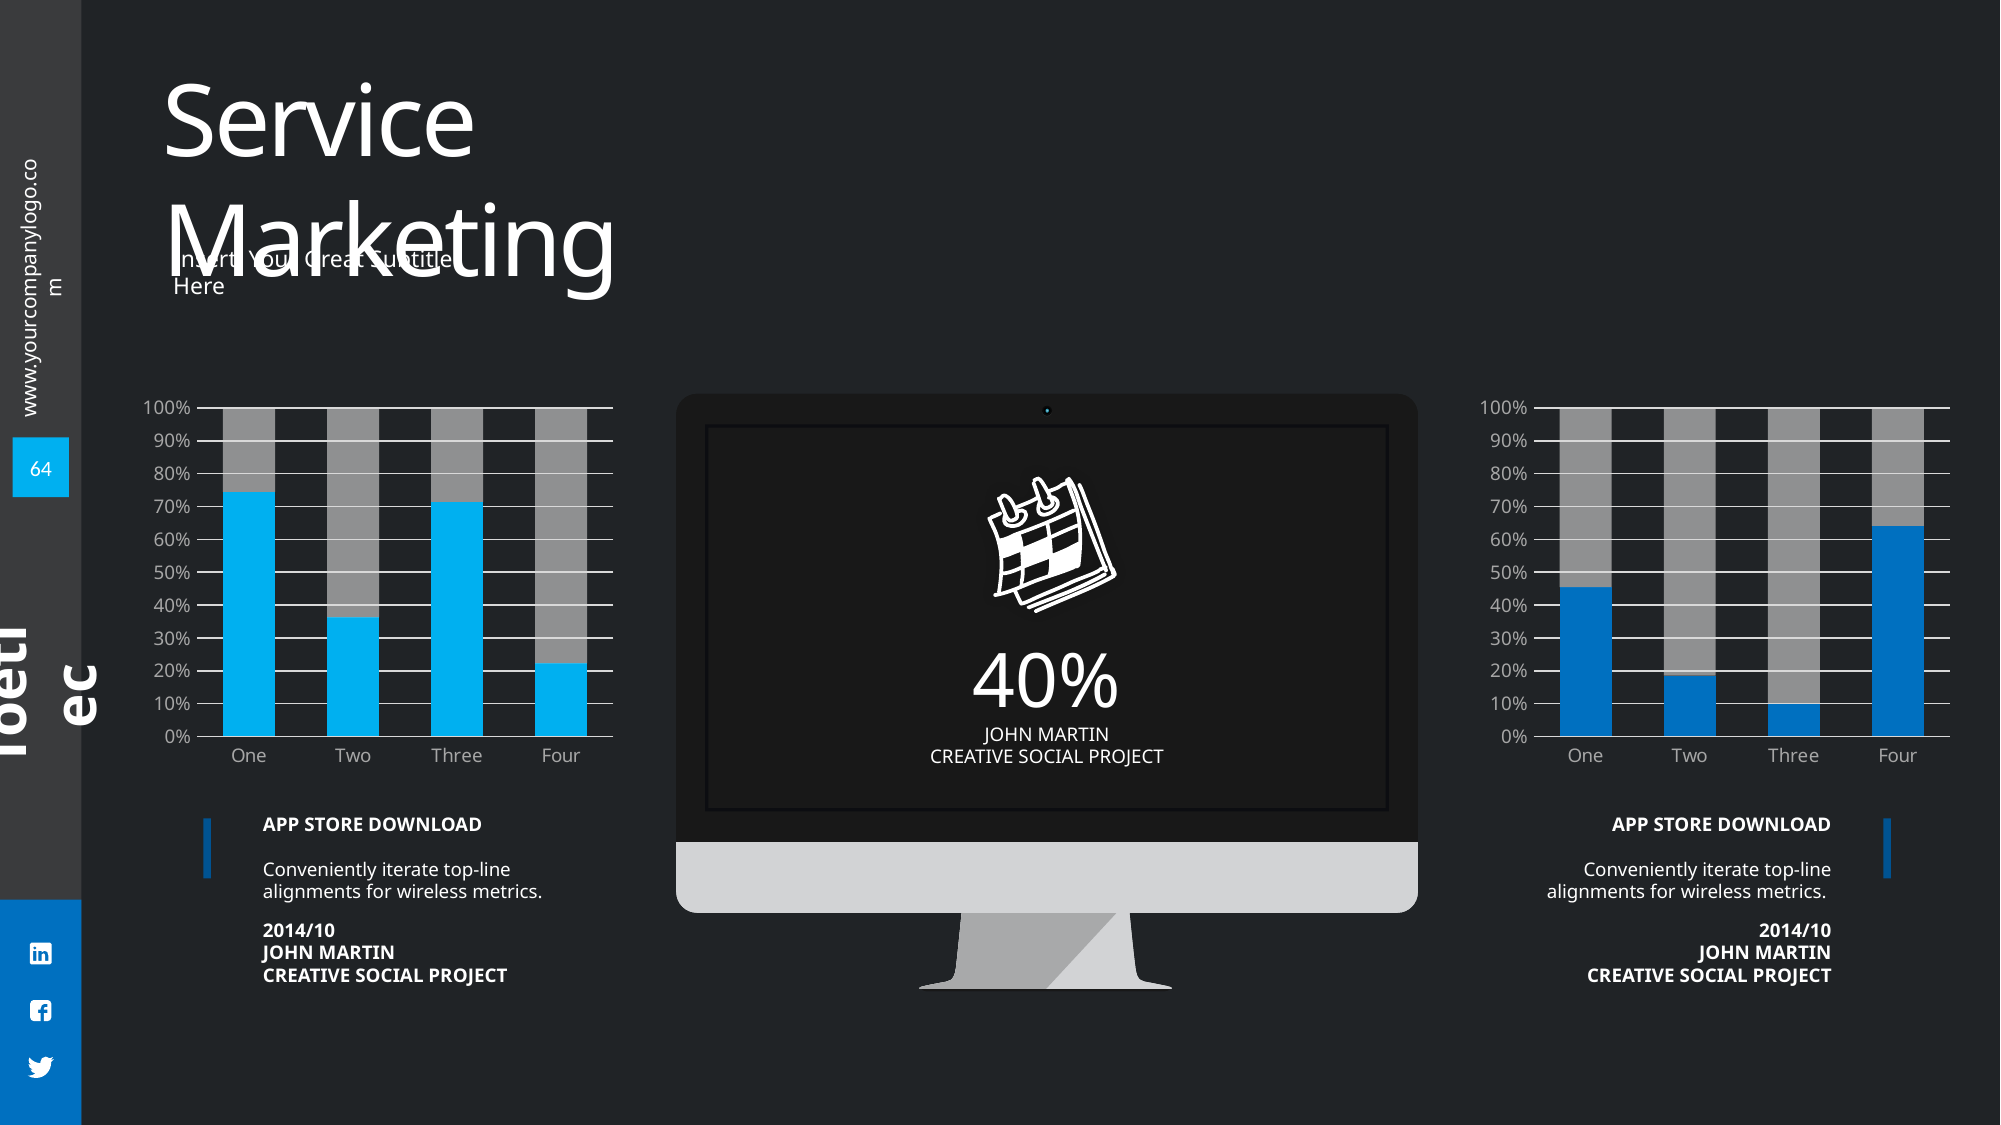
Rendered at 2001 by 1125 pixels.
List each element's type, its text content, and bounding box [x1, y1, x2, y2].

text_box 2014/10 JOHN MARTIN CREATIVE SOCIAL PROJECT [248, 911, 564, 994]
text_box APP STORE DOWNLOAD Conveniently iterate top-line alignments for wireless metrics. [1530, 804, 1847, 910]
chart [132, 386, 624, 777]
text_box 2014/10 JOHN MARTIN CREATIVE SOCIAL PROJECT [1530, 911, 1847, 994]
text_box [1882, 817, 1892, 879]
picture [708, 425, 1390, 809]
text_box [676, 393, 1418, 992]
text_box Insert Your Great Subtitle Here [158, 237, 512, 307]
slide_number 64 [12, 437, 69, 498]
chart [1469, 386, 1960, 777]
text_box Service Marketing [147, 116, 677, 236]
text_box APP STORE DOWNLOAD Conveniently iterate top-line alignments for wireless metrics. [248, 804, 564, 910]
text_box [202, 817, 212, 879]
